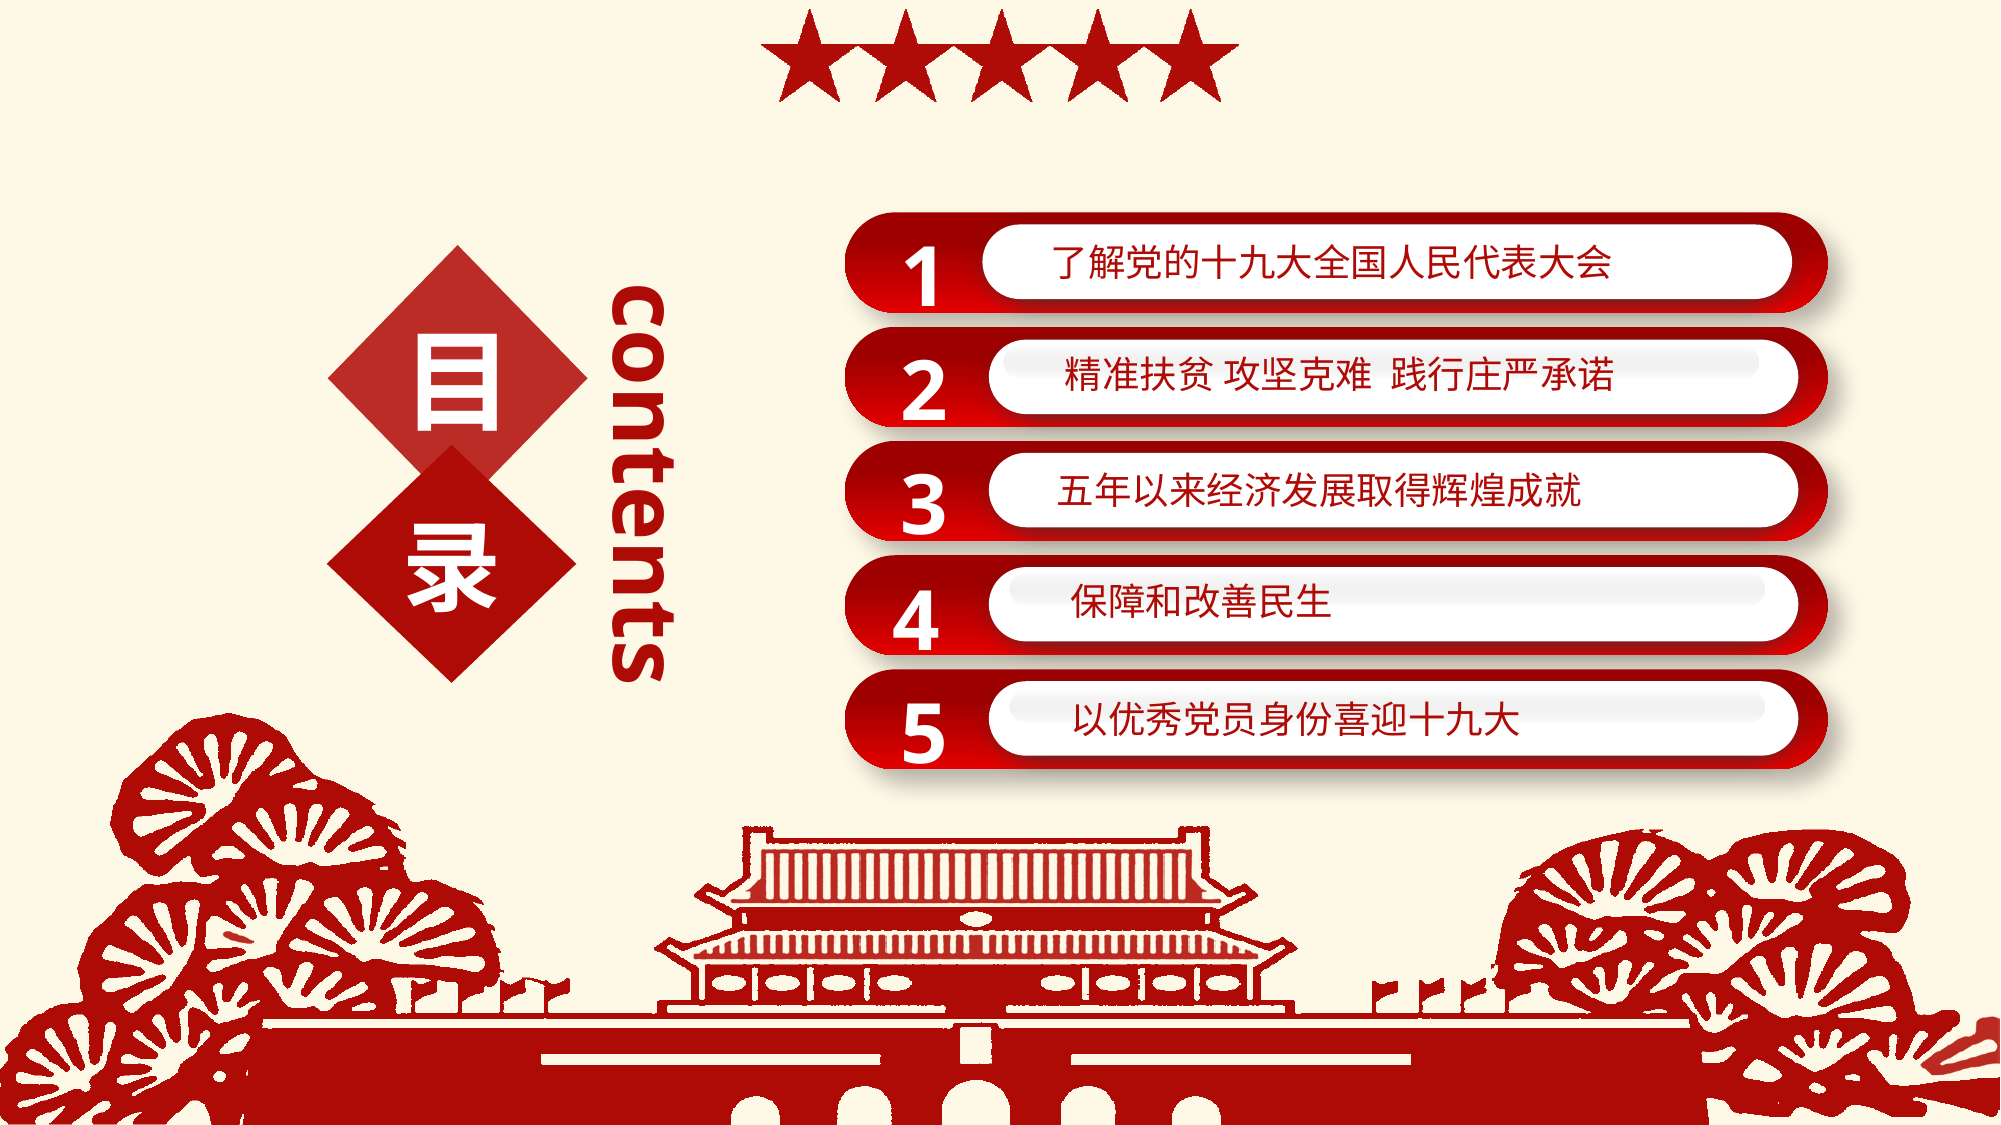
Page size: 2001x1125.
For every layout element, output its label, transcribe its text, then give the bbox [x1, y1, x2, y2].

text_box contents [525, 267, 713, 748]
picture [0, 373, 2000, 1125]
picture [754, 0, 1246, 111]
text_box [844, 208, 1828, 789]
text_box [326, 244, 588, 683]
